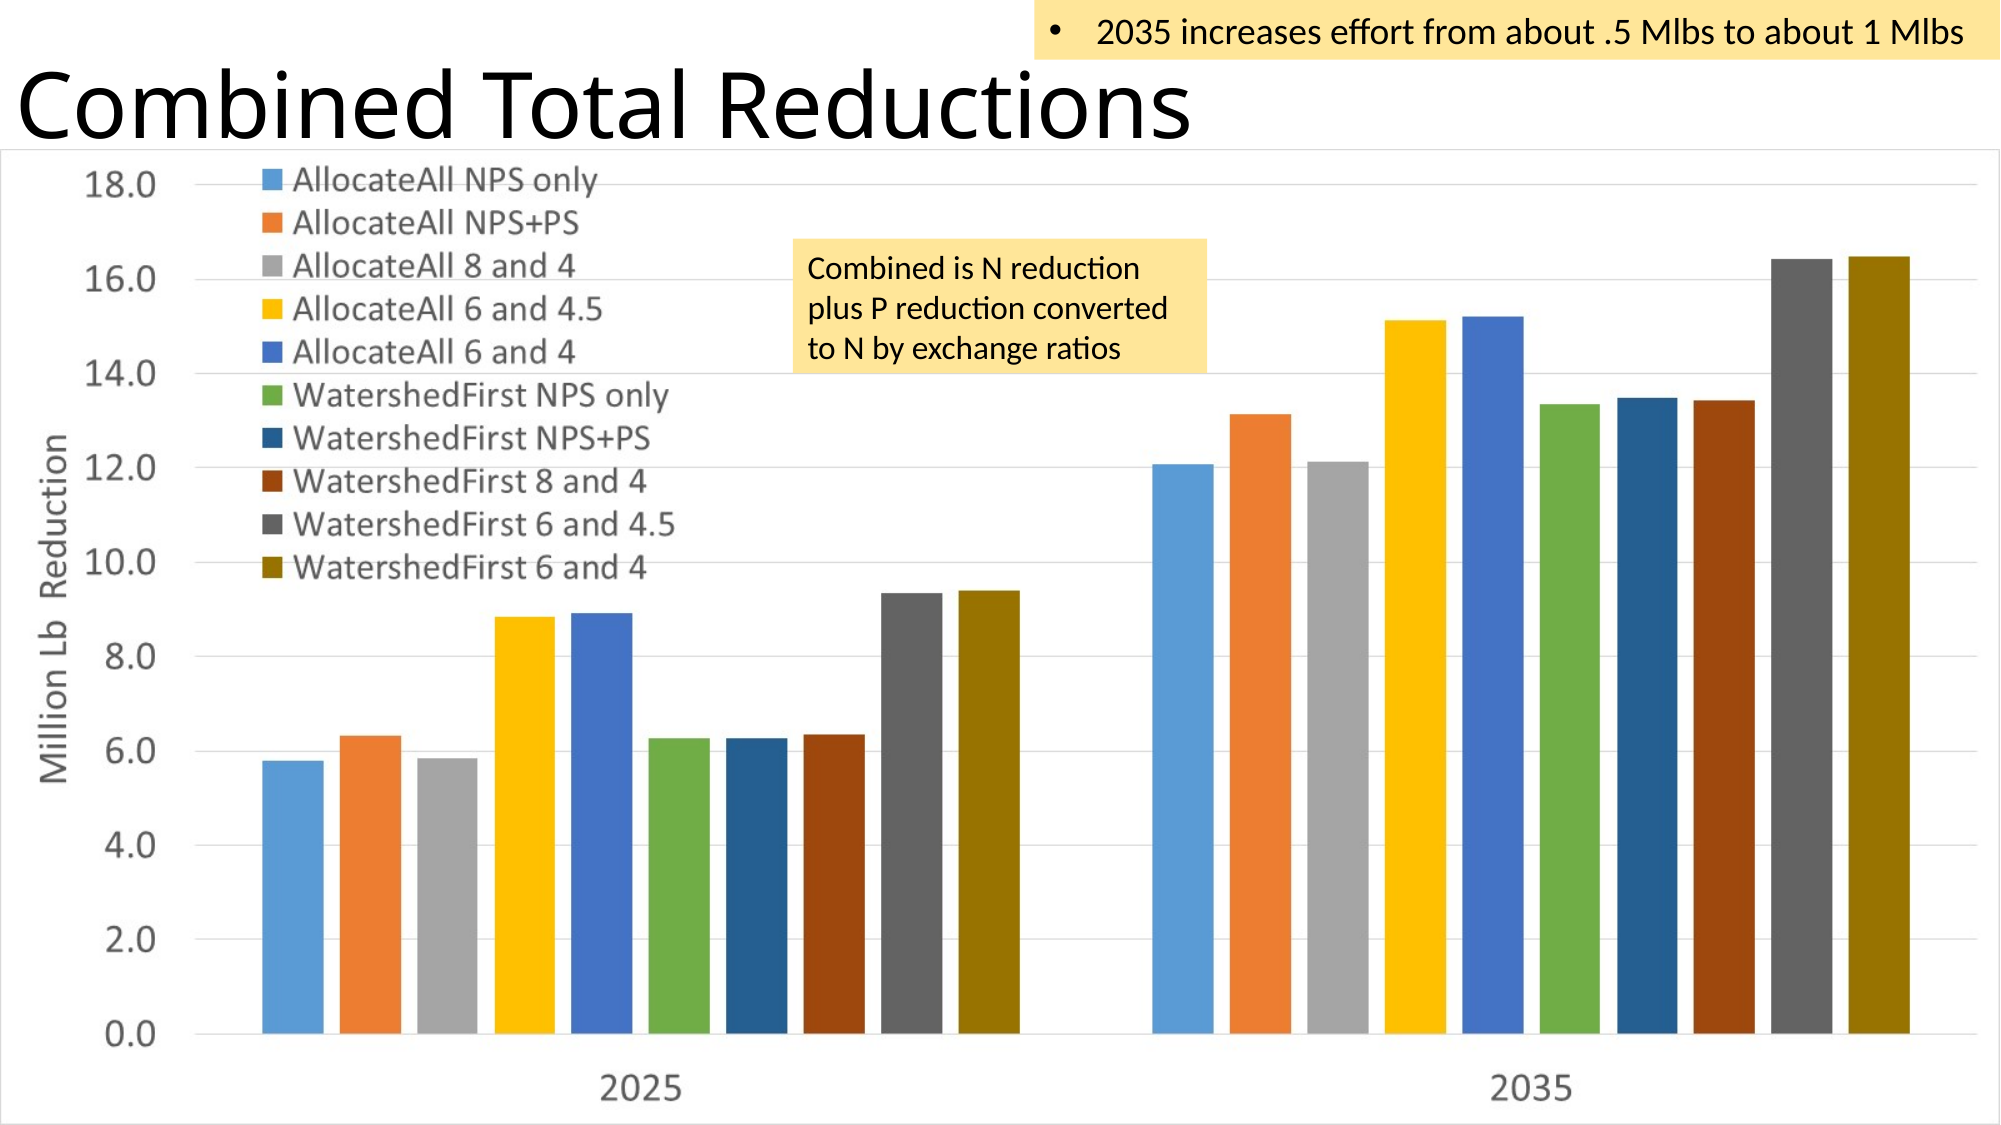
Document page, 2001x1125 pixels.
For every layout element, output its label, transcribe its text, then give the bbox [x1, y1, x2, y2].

picture [0, 149, 2000, 1125]
title Combined Total Reductions [0, 0, 1725, 149]
text_box 2035 increases effort from about .5 Mlbs to about 1 Mlbs [1034, 0, 2000, 60]
